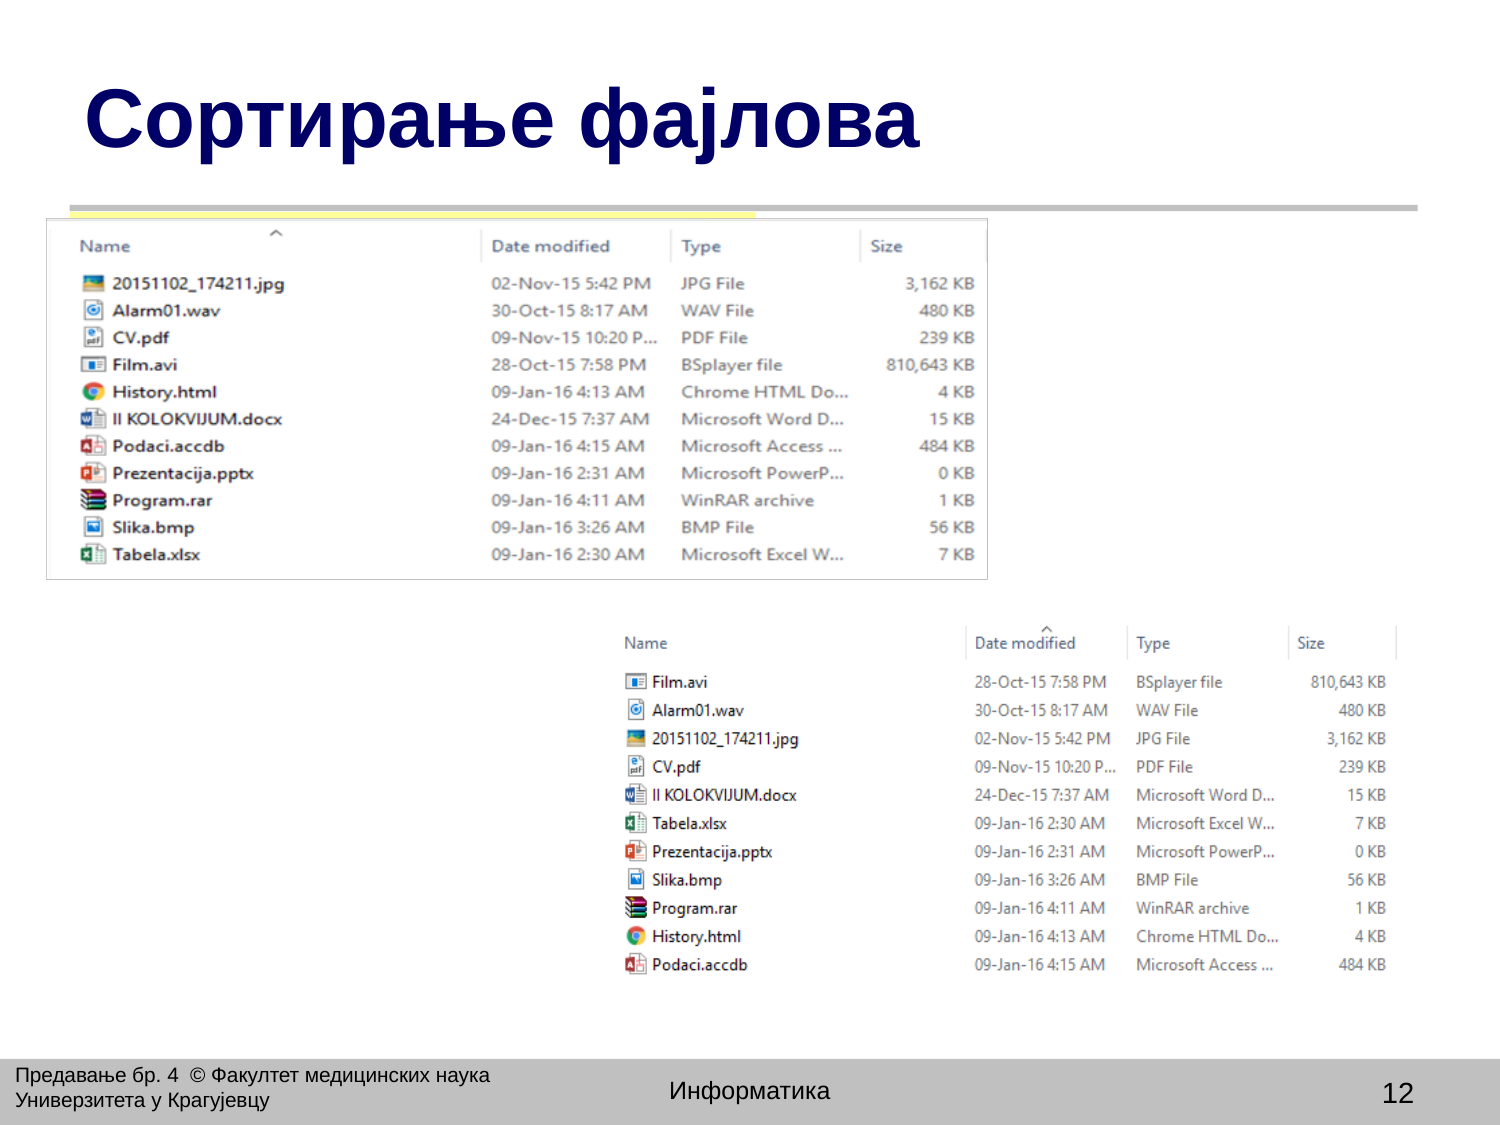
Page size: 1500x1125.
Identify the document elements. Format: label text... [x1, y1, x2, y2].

title Сортирање фајлова [69, 19, 1426, 208]
slide_number 12 [1079, 1066, 1430, 1125]
slide_number Предавање бр. 4 © Факултет медицинских наука Универзитета у Крагујевцу [0, 1053, 602, 1108]
footer Информатика [512, 1066, 988, 1125]
picture [600, 617, 1397, 988]
picture [43, 214, 989, 582]
